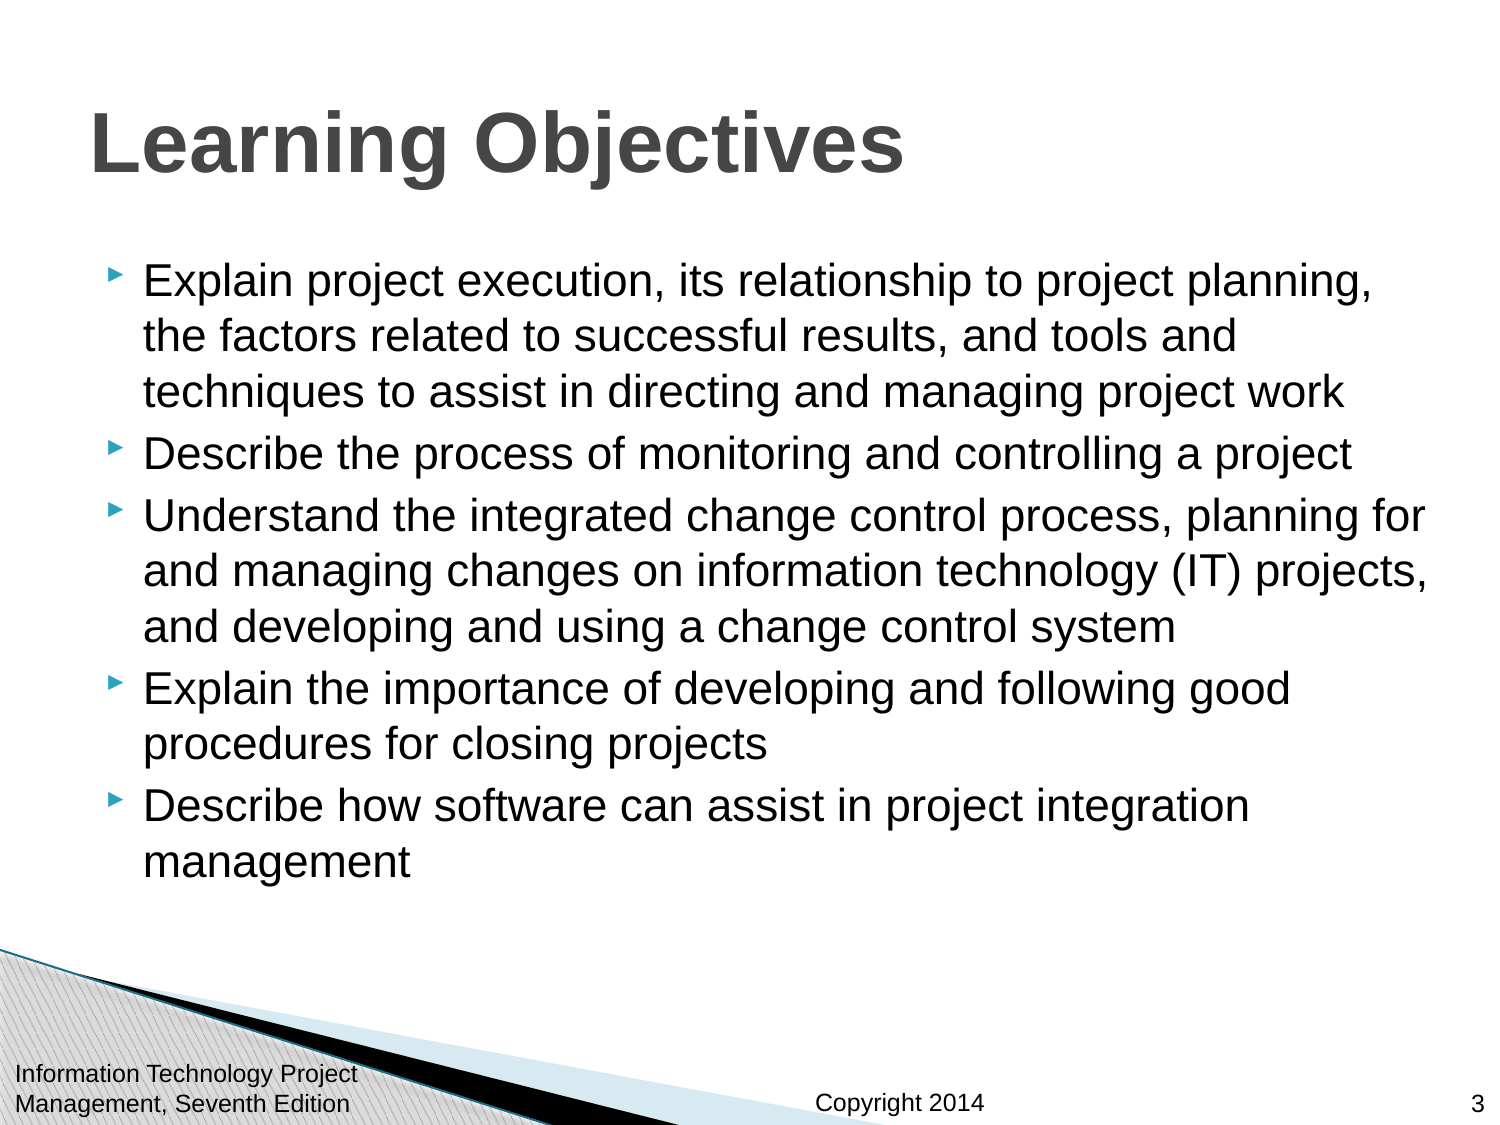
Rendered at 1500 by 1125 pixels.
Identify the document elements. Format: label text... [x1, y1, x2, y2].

list Explain project execution, its relationship to project planning, the factors related to successful results, and tools and techniques to assist in directing and managing project work Describe the process of monitoring and controlling a project Understand the integrated change control process, planning for and managing changes on information technology (IT) projects, and developing and using a change control system Explain the importance of developing and following good procedures for closing projects Describe how software can assist in project integration management [75, 243, 1450, 1013]
slide_number 3 [1412, 1065, 1500, 1125]
title Learning Objectives [75, 45, 1425, 233]
footer Information Technology Project Management, Seventh Edition [0, 1065, 386, 1125]
